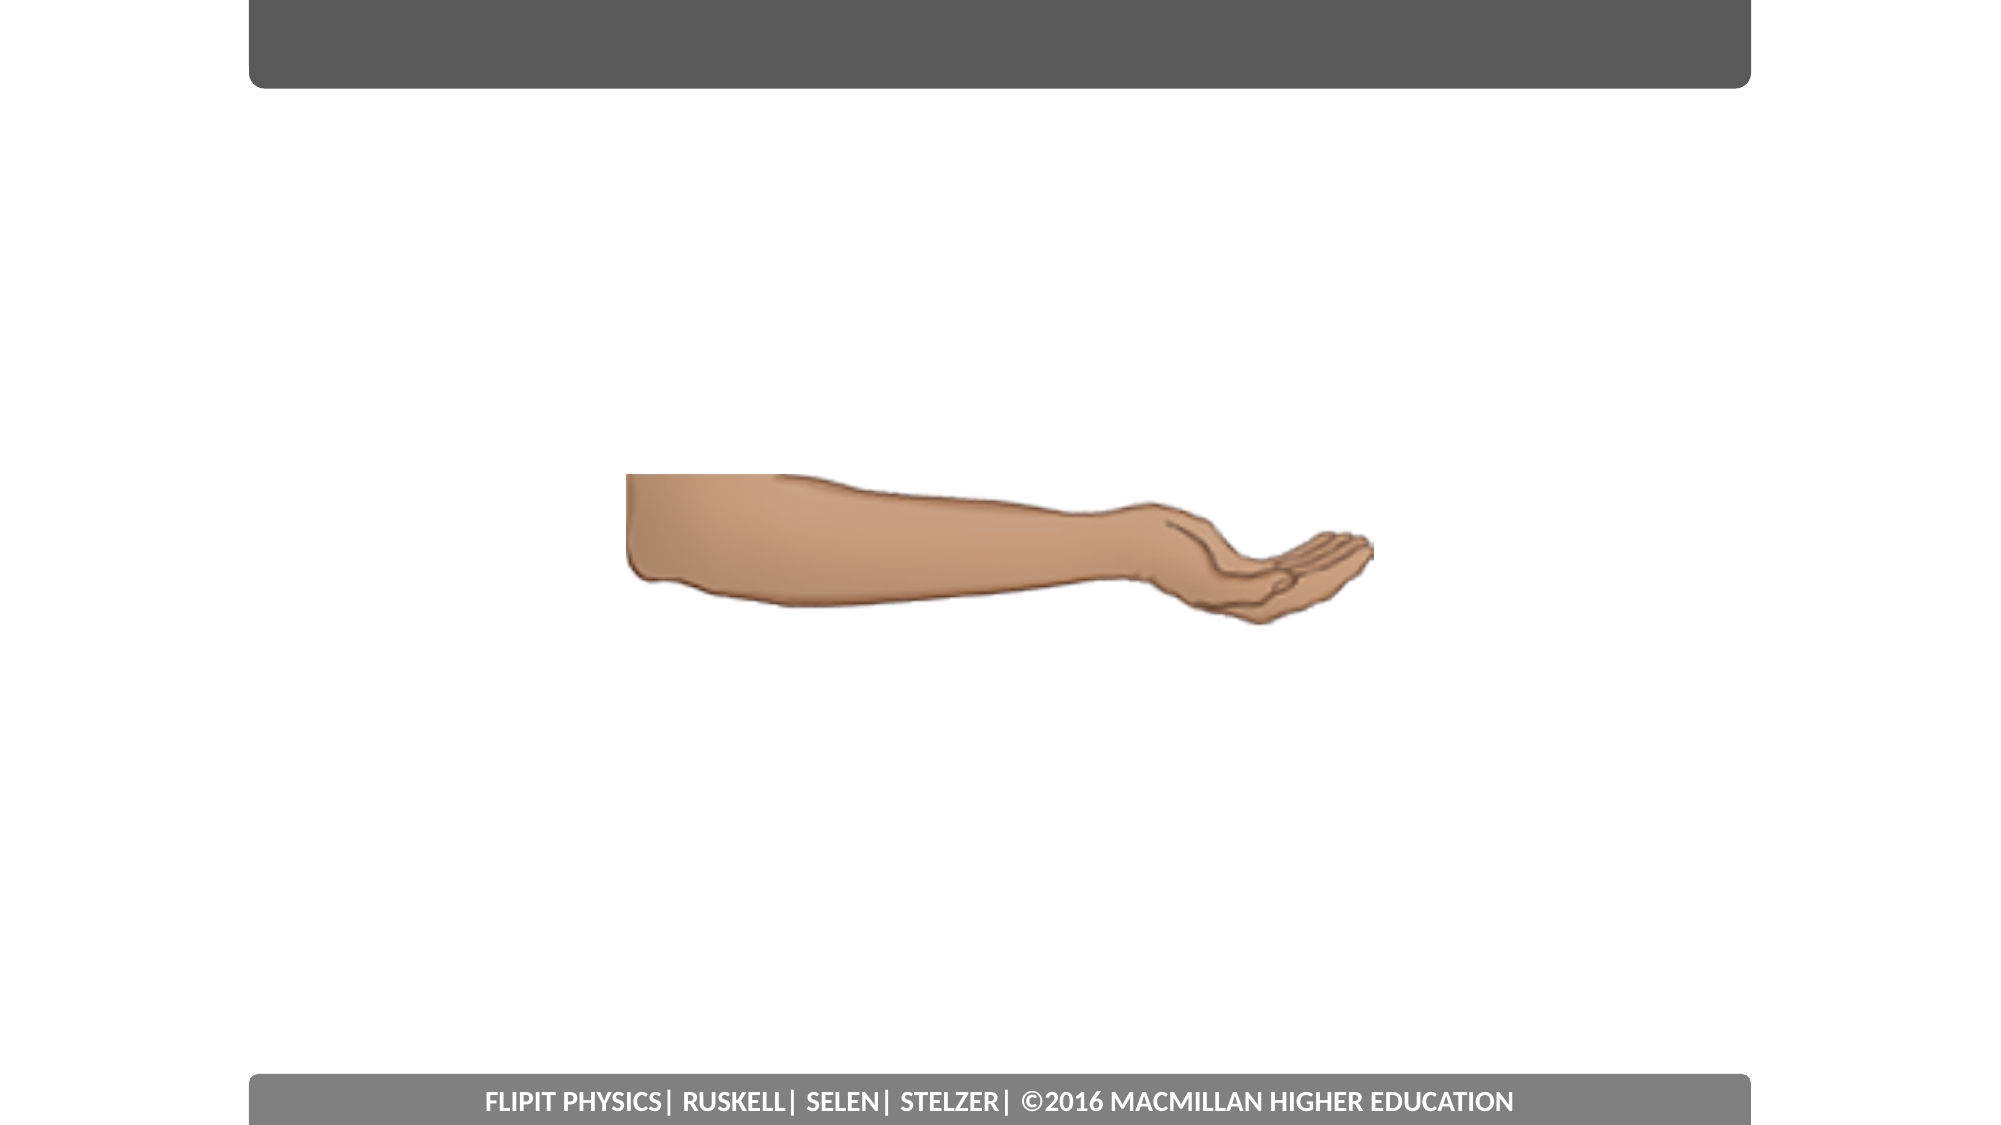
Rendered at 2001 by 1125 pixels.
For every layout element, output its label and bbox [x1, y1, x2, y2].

text_box [249, 1074, 1750, 1125]
picture [626, 474, 1374, 630]
text_box [248, 0, 1752, 89]
